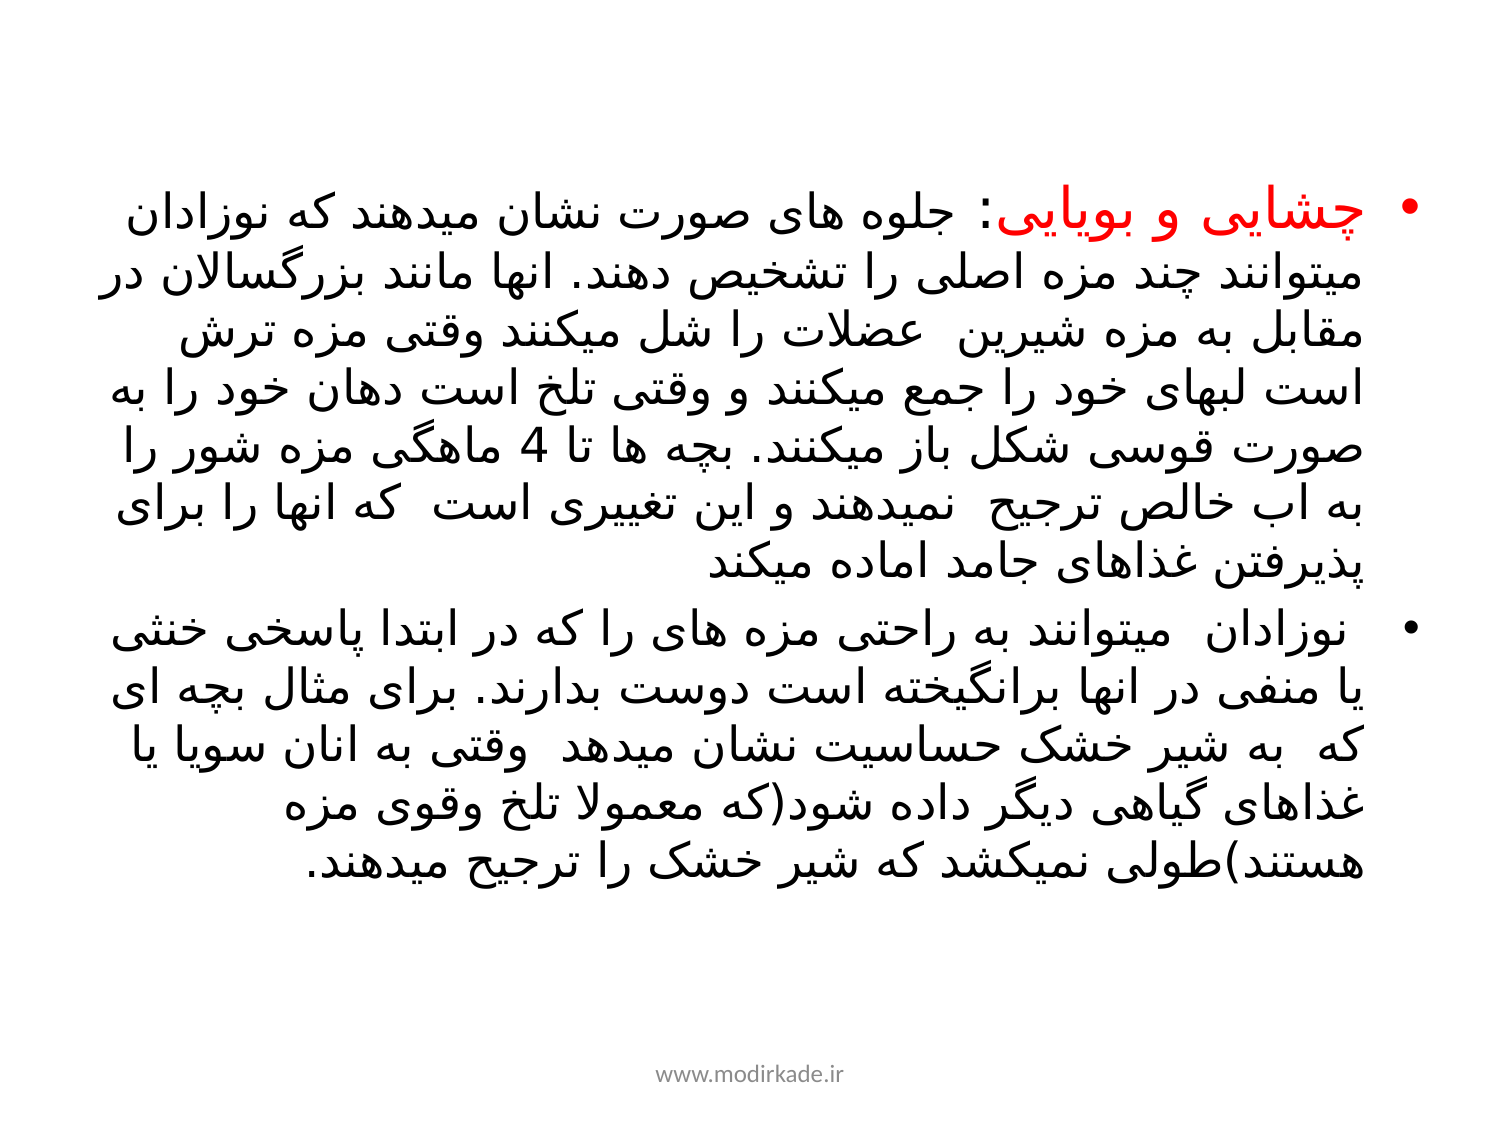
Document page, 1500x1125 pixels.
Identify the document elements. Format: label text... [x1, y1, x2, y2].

list چشایی و بویایی: جلوه های صورت نشان میدهند که نوزادان میتوانند چند مزه اصلی را تشخیص دهند. انها مانند بزرگسالان در مقابل به مزه شیرین عضلات را شل میکنند وقتی مزه ترش است لبهای خود را جمع میکنند و وقتی تلخ است دهان خود را به صورت قوسی شکل باز میکنند. بچه ها تا 4 ماهگی مزه شور را به اب خالص ترجیح نمیدهند و این تغییری است که انها را برای پذیرفتن غذاهای جامد اماده میکند نوزادان میتوانند به راحتی مزه های را که در ابتدا پاسخی خنثی یا منفی در انها برانگیخته است دوست بدارند. برای مثال بچه ای که به شیر خشک حساسیت نشان میدهد وقتی به انان سویا یا غذاهای گیاهی دیگر داده شود(که معمولا تلخ وقوی مزه هستند)طولی نمیکشد که شیر خشک را ترجیح میدهند. [82, 164, 1432, 907]
footer www.modirkade.ir [512, 1042, 988, 1103]
